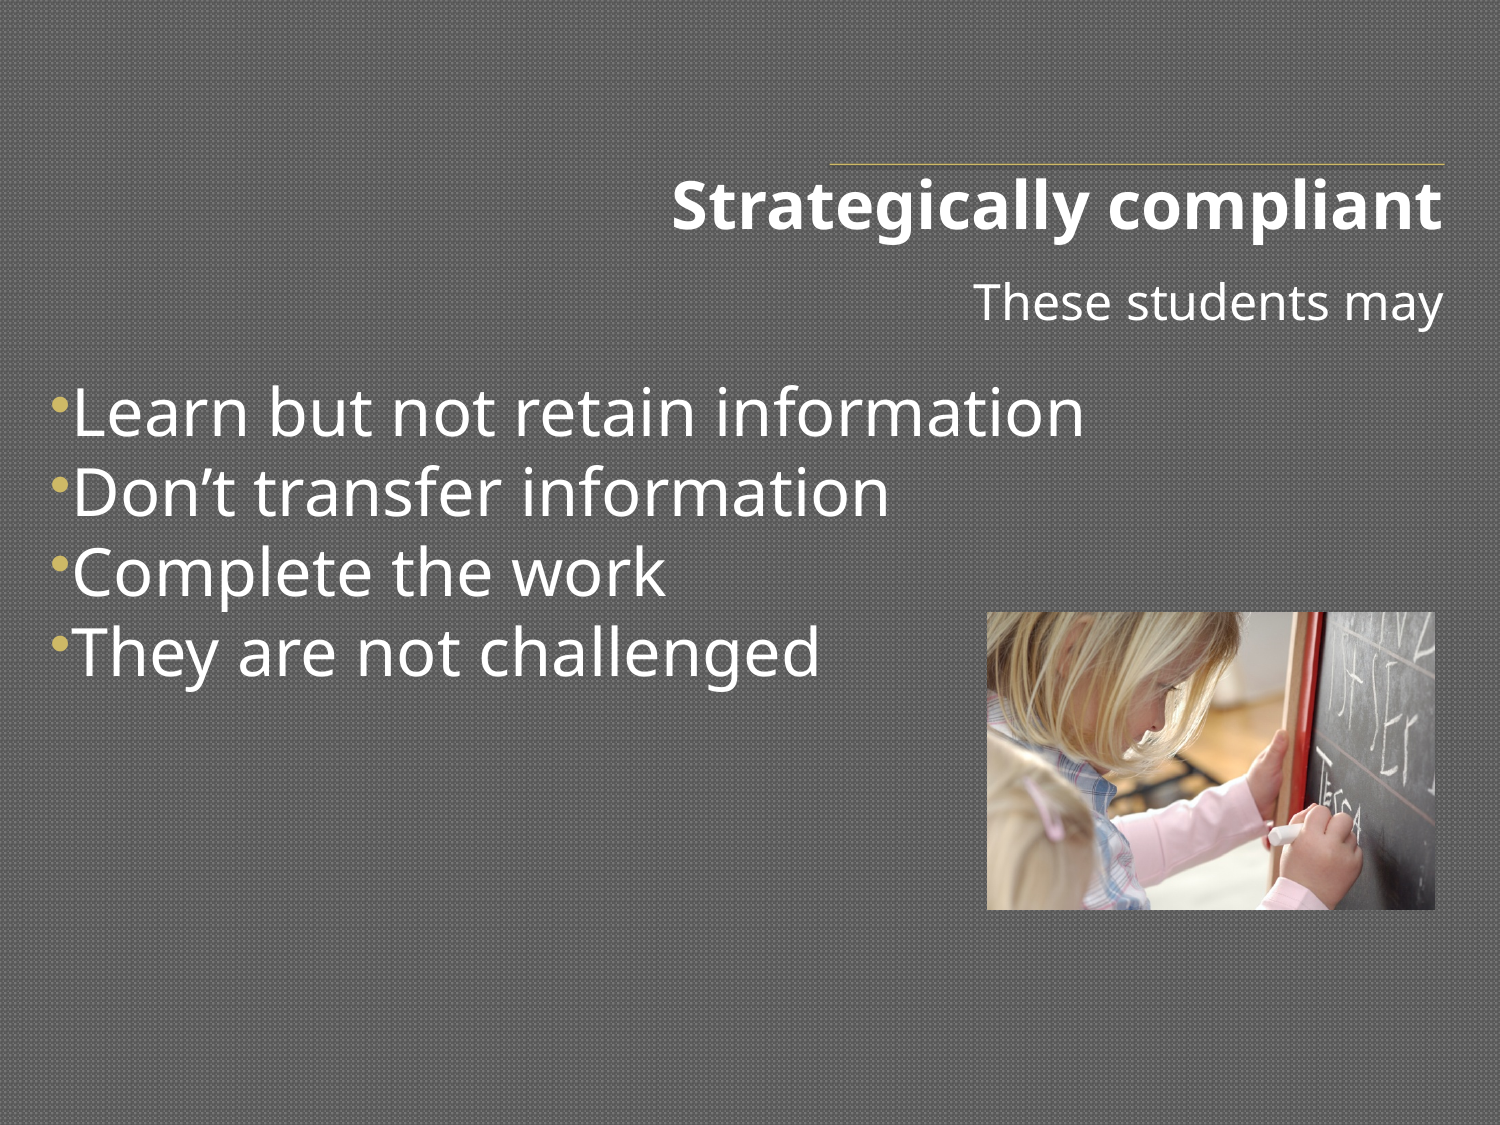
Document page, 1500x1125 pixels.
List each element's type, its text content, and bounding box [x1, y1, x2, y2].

list Learn but not retain information Don’t transfer information Complete the work They are not challenged [37, 362, 1460, 1015]
picture [987, 612, 1436, 910]
title Strategically compliant [624, 0, 1460, 250]
list These students may [814, 262, 1460, 357]
